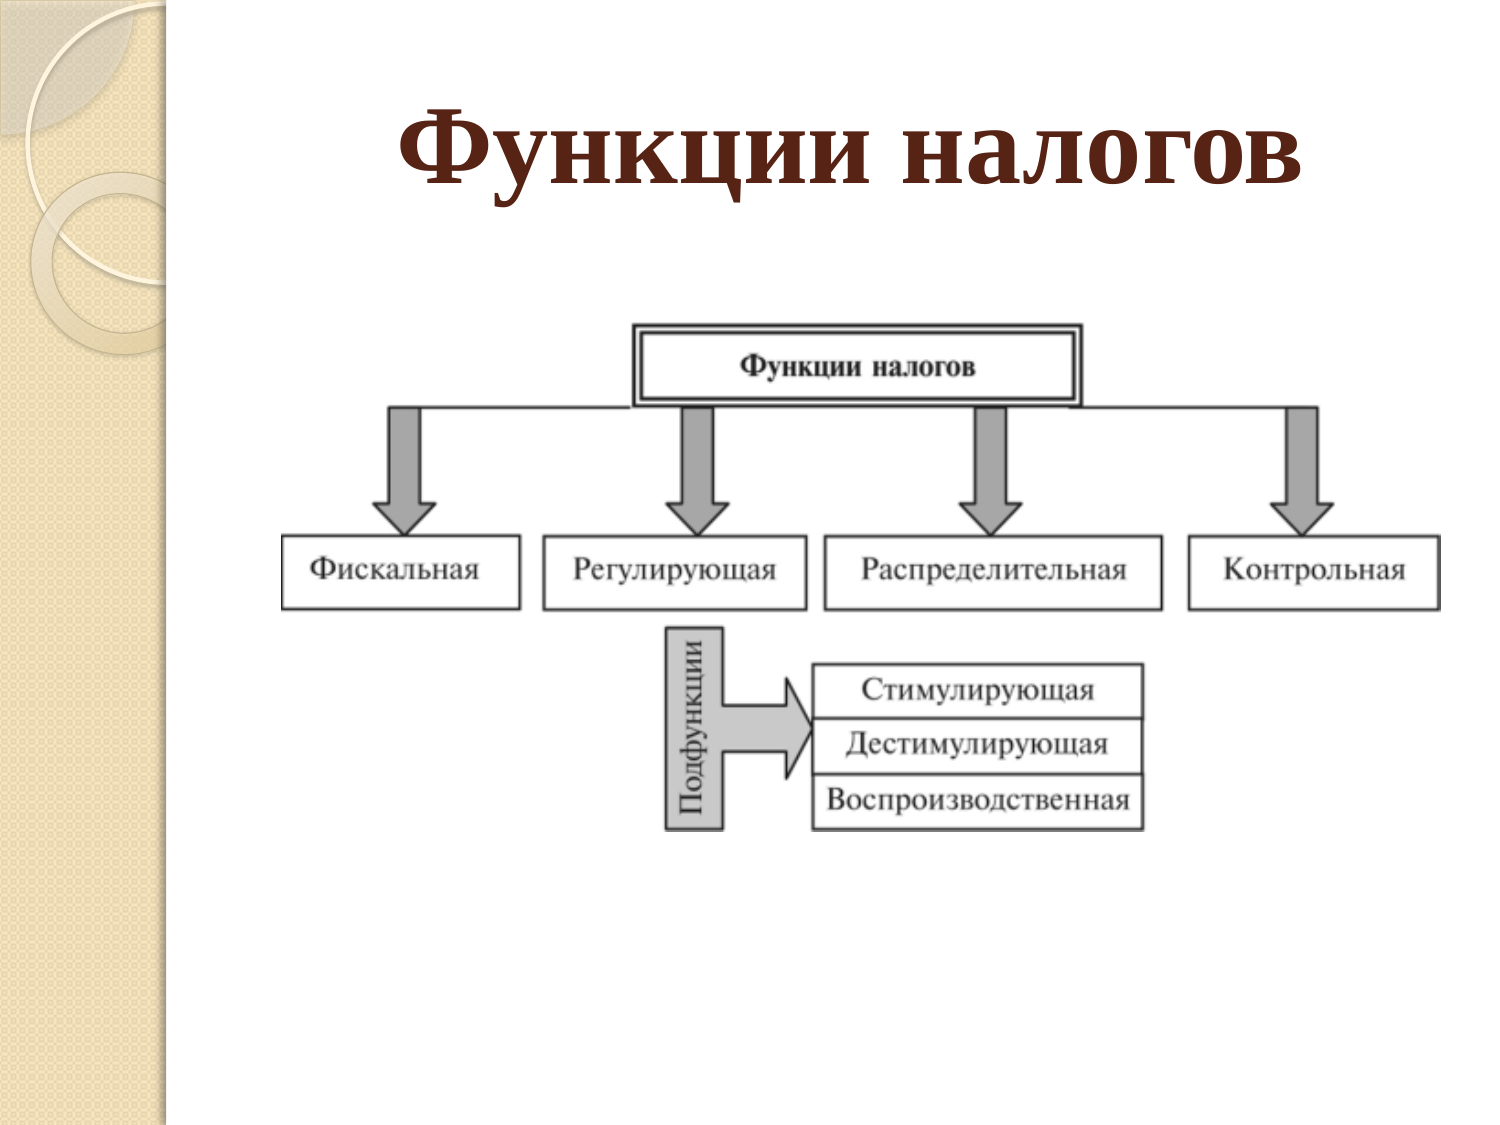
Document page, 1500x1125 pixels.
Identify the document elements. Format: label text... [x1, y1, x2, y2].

title Функции налогов [235, 45, 1466, 233]
picture [280, 316, 1441, 833]
